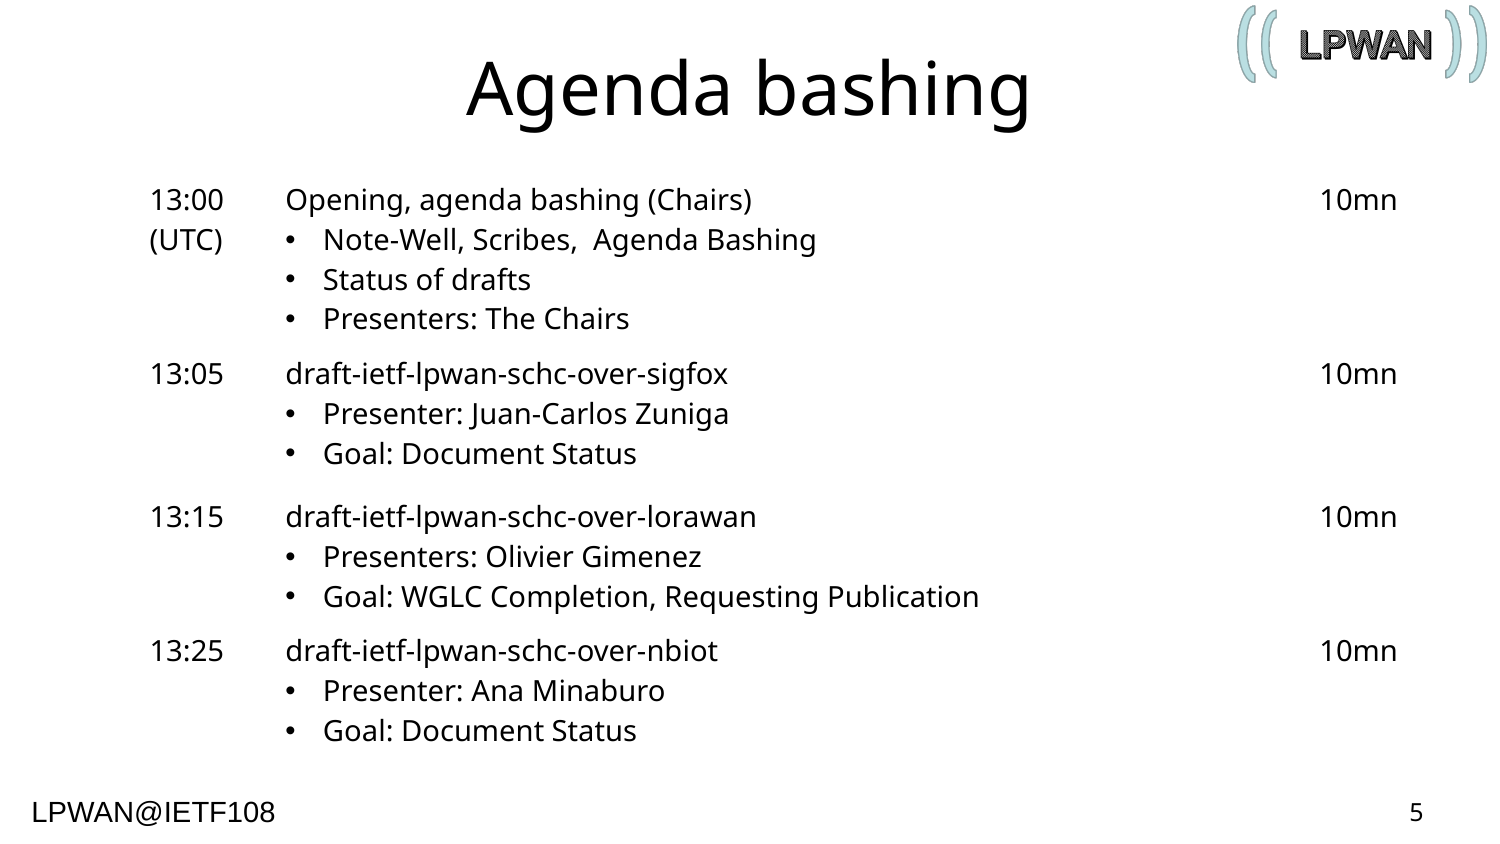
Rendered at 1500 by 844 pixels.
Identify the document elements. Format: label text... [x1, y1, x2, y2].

table_cell 13:25 [136, 624, 269, 757]
table_cell 13:05 [136, 349, 269, 488]
table_cell draft-ietf-lpwan-schc-over-lorawan Presenters: Olivier Gimenez Goal: WGLC Completion, Requesting Publication [271, 490, 1304, 622]
picture [1237, 5, 1487, 83]
table_cell 10mn [1305, 624, 1438, 757]
table_cell 10mn [1305, 490, 1438, 622]
table_cell 10mn [1305, 349, 1438, 488]
table_header 10mn [1305, 173, 1438, 343]
table_header 13:00 (UTC) [136, 173, 269, 343]
table_header Opening, agenda bashing (Chairs) Note-Well, Scribes, Agenda Bashing Status of drafts Presenters: The Chairs [271, 173, 1304, 343]
slide_number 5 [1358, 791, 1439, 837]
title Agenda bashing [75, 33, 1425, 139]
table_cell draft-ietf-lpwan-schc-over-nbiot Presenter: Ana Minaburo Goal: Document Status [271, 624, 1304, 757]
table_cell 13:15 [136, 490, 269, 622]
table_cell draft-ietf-lpwan-schc-over-sigfox Presenter: Juan-Carlos Zuniga Goal: Document Status [271, 349, 1304, 488]
